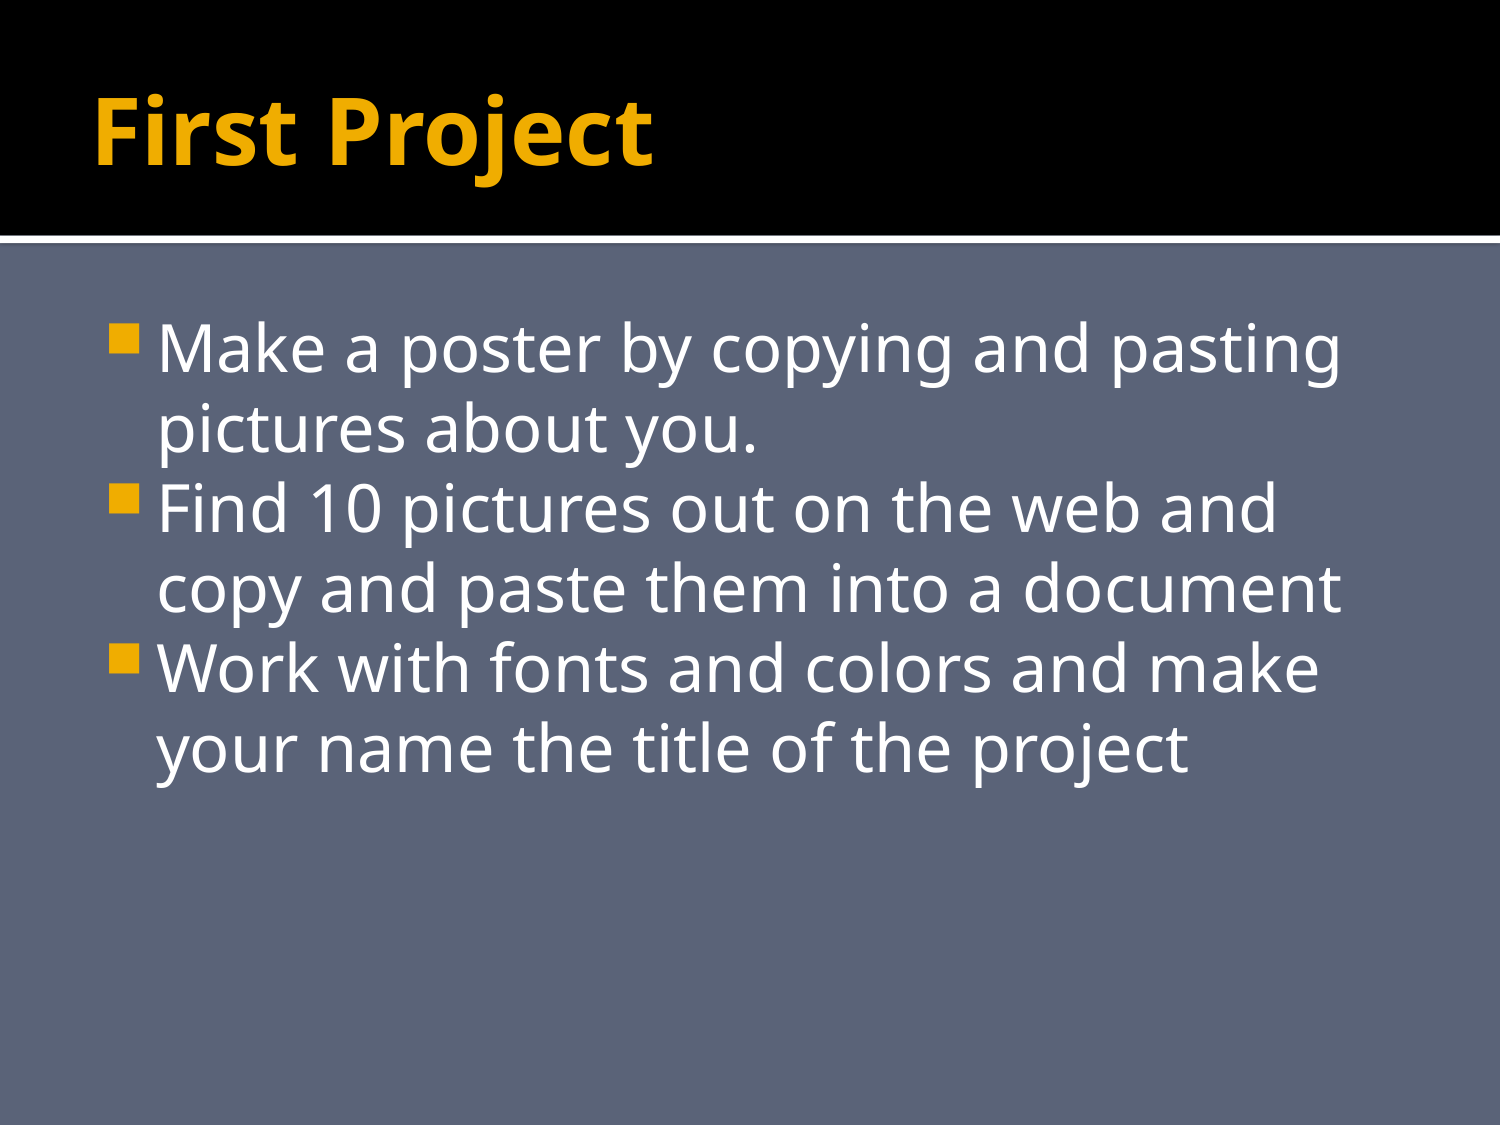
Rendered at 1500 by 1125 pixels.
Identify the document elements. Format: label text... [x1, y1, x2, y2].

list Make a poster by copying and pasting pictures about you. Find 10 pictures out on the web and copy and paste them into a document Work with fonts and colors and make your name the title of the project [75, 291, 1425, 1050]
title First Project [75, 25, 1425, 231]
